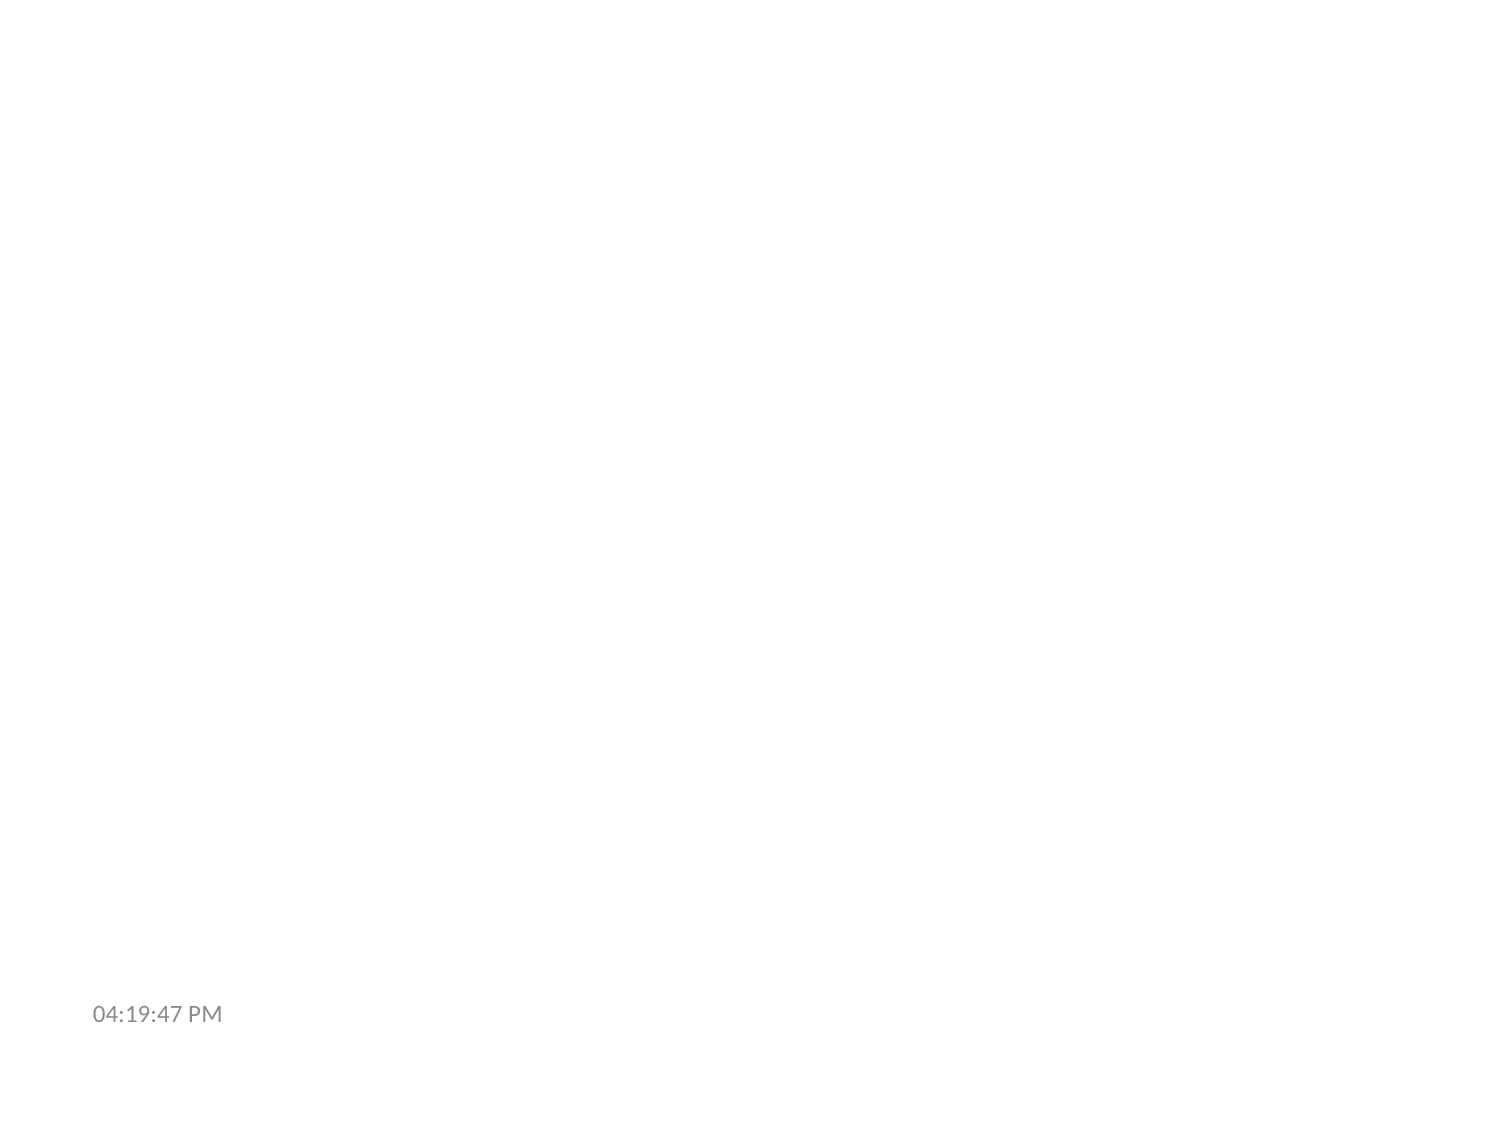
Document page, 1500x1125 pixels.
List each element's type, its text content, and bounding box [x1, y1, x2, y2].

text_box 3:35:09 PM [77, 982, 428, 1043]
